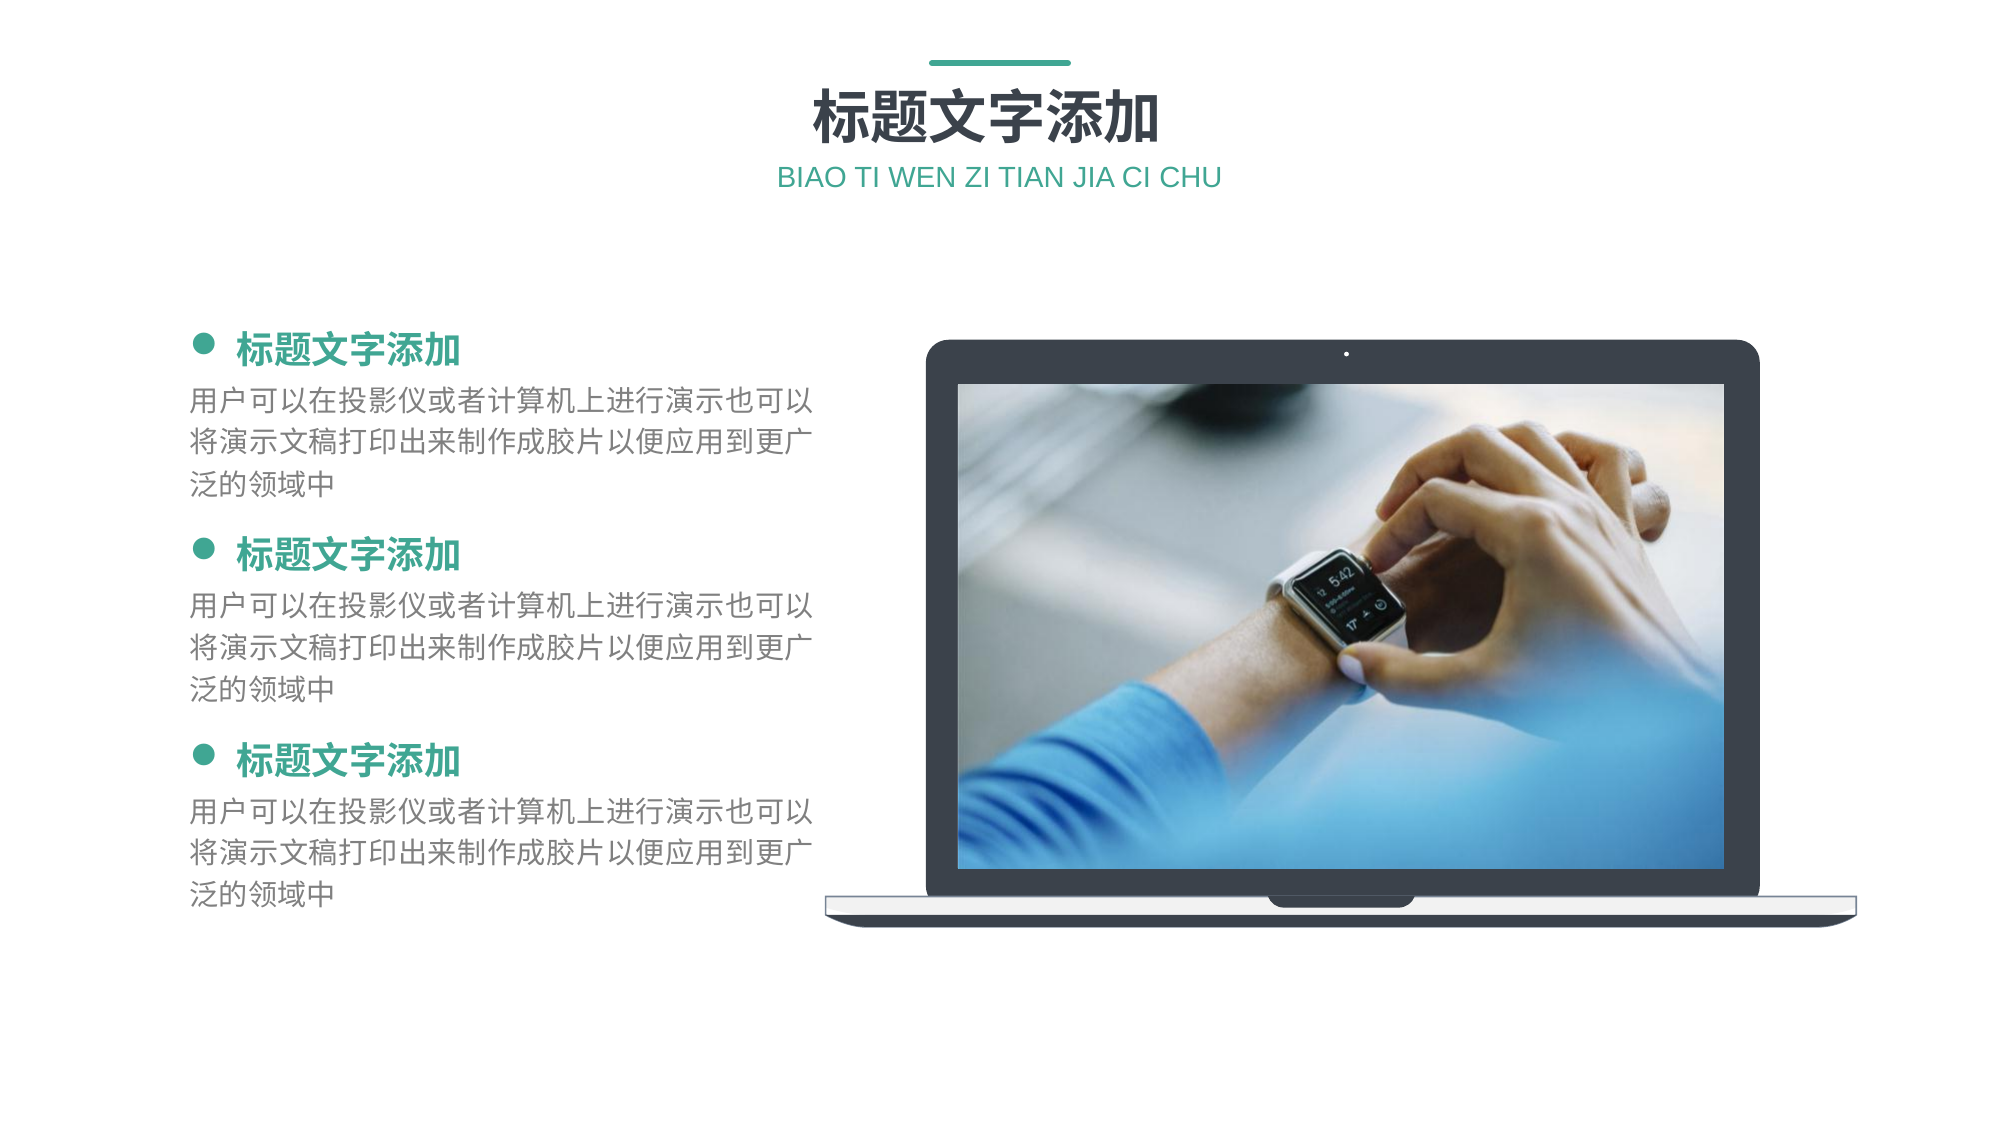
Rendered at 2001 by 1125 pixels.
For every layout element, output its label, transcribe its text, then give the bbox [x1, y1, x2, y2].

text_box 标题文字添加 [797, 73, 1202, 150]
text_box BIAO TI WEN ZI TIAN JIA CI CHU [762, 150, 1238, 201]
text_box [174, 515, 830, 716]
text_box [174, 309, 830, 510]
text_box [825, 339, 1857, 927]
picture [957, 384, 1724, 869]
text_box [174, 720, 830, 921]
